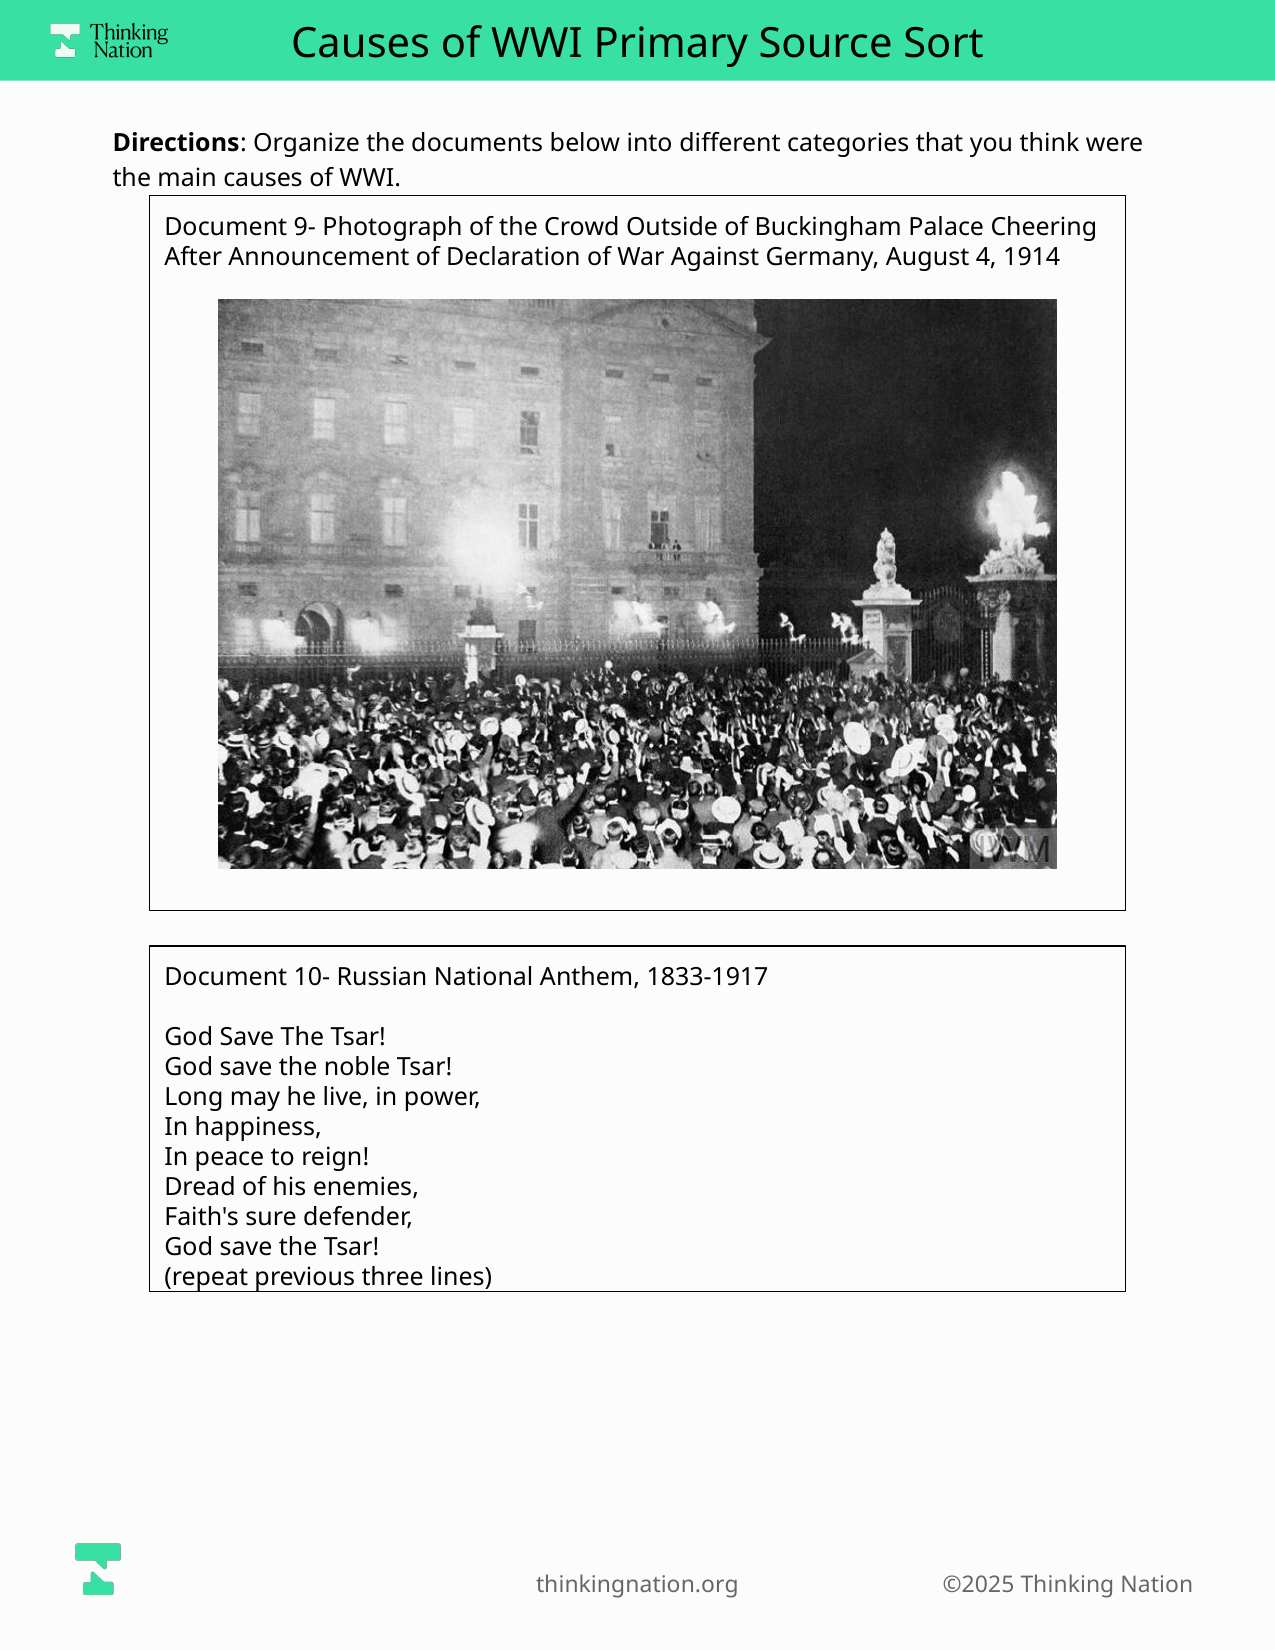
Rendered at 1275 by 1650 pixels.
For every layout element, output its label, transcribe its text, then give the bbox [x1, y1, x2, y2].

text_box ©2025 Thinking Nation [907, 1553, 1210, 1605]
text_box Causes of WWI Primary Source Sort [0, 0, 1275, 81]
text_box Document 9- Photograph of the Crowd Outside of Buckingham Palace Cheering After Announcement of Declaration of War Against Germany, August 4, 1914 [149, 195, 1126, 911]
text_box Document 10- Russian National Anthem, 1833-1917 God Save The Tsar! God save the noble Tsar! Long may he live, in power, In happiness, In peace to reign! Dread of his enemies, Faith's sure defender, God save the Tsar! (repeat previous three lines) [149, 945, 1126, 1292]
picture [62, 1533, 134, 1605]
picture [218, 299, 1057, 869]
text_box thinkingnation.org [486, 1553, 789, 1605]
picture [36, 12, 172, 69]
text_box Directions: Organize the documents below into different categories that you think were the main causes of WWI. [97, 107, 1178, 276]
